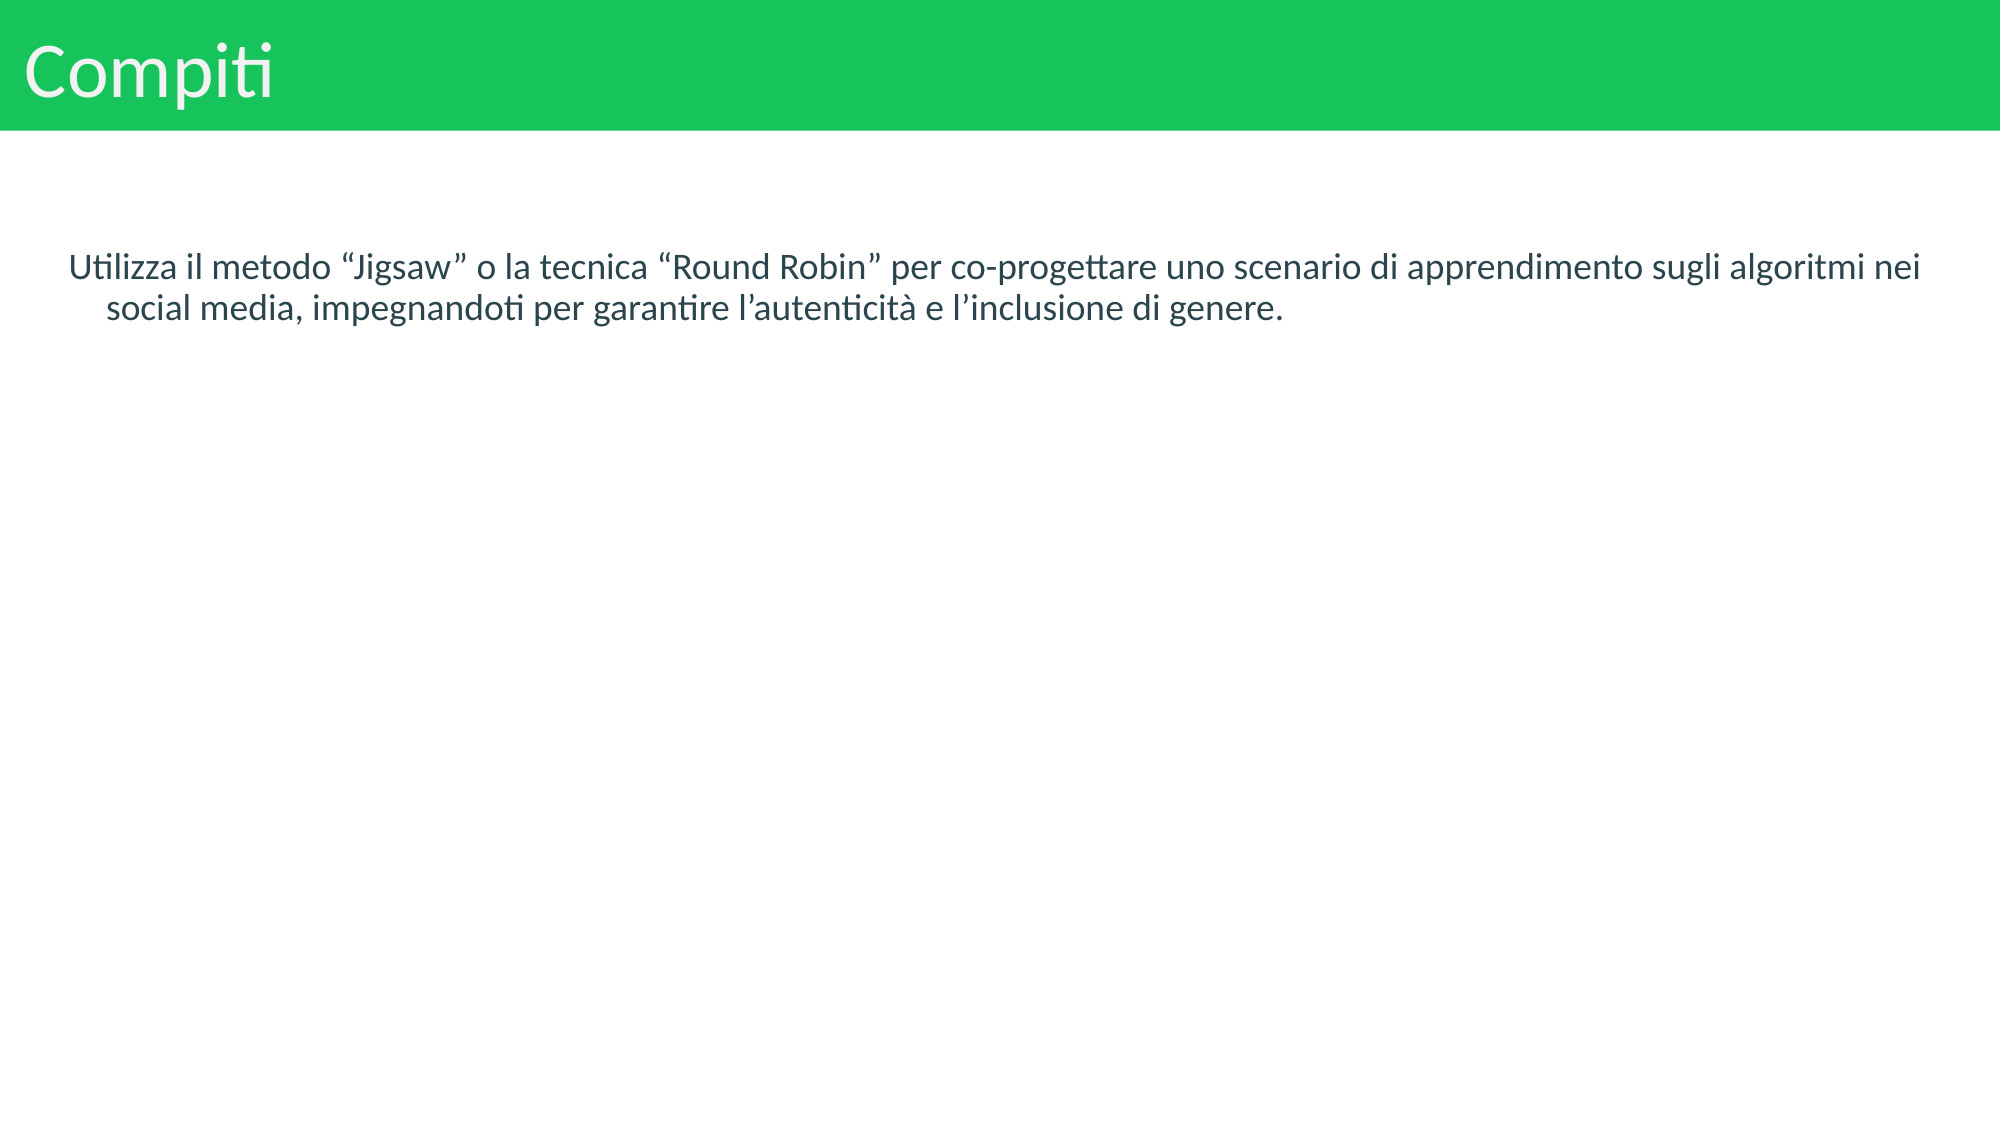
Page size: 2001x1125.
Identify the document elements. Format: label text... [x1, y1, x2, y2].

title Compiti [16, 13, 1976, 131]
list Utilizza il metodo “Jigsaw” o la tecnica “Round Robin” per co-progettare uno scenario di apprendimento sugli algoritmi nei social media, impegnandoti per garantire l’autenticità e l’inclusione di genere. [16, 239, 1976, 1108]
